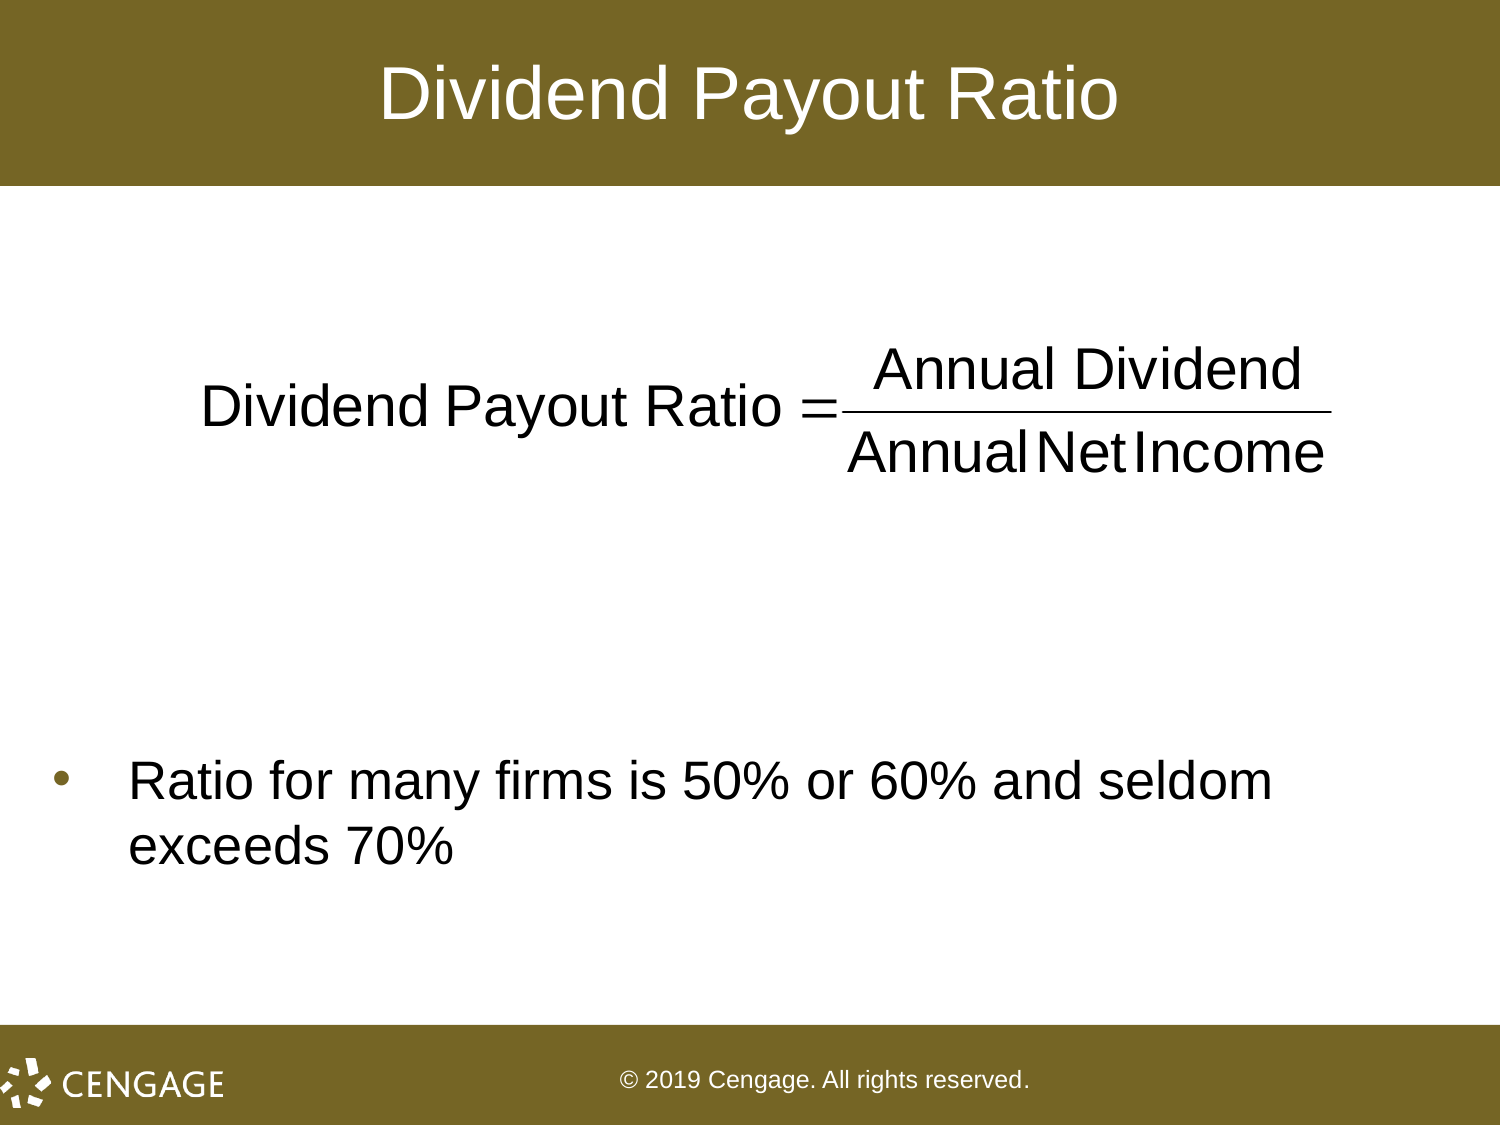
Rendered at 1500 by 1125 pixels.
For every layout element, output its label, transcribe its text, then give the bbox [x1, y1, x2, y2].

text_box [194, 333, 1345, 501]
picture [0, 1058, 223, 1108]
title Dividend Payout Ratio [7, 4, 1493, 175]
list Ratio for many firms is 50% or 60% and seldom exceeds 70% [37, 737, 1475, 905]
